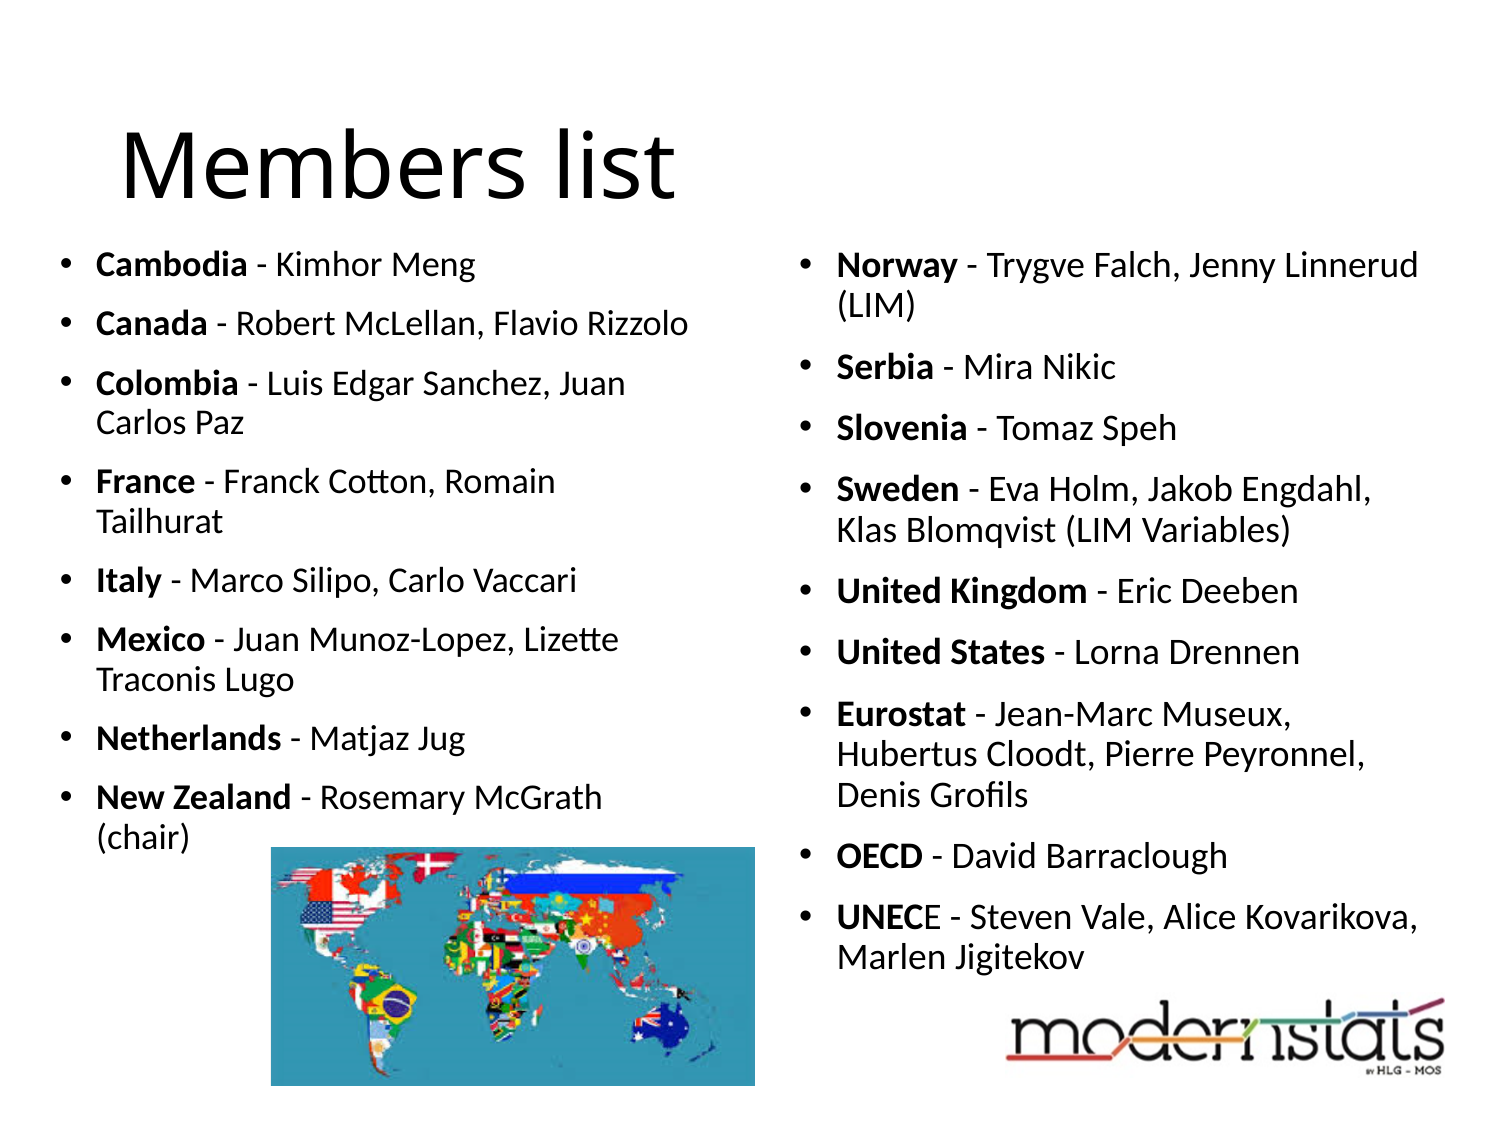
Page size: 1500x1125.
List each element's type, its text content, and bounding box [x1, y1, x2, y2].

list Cambodia - Kimhor Meng Canada - Robert McLellan, Flavio Rizzolo Colombia - Luis Edgar Sanchez, Juan Carlos Paz France - Franck Cotton, Romain Tailhurat Italy - Marco Silipo, Carlo Vaccari Mexico - Juan Munoz-Lopez, Lizette Traconis Lugo Netherlands - Matjaz Jug New Zealand - Rosemary McGrath (chair) [44, 237, 706, 909]
picture [1005, 992, 1445, 1078]
text_box Norway - Trygve Falch, Jenny Linnerud (LIM) Serbia - Mira Nikic Slovenia - Tomaz Speh Sweden - Eva Holm, Jakob Engdahl, Klas Blomqvist (LIM Variables) United Kingdom - Eric Deeben United States - Lorna Drennen Eurostat - Jean-Marc Museux, Hubertus Cloodt, Pierre Peyronnel, Denis Grofils OECD - David Barraclough UNECE - Steven Vale, Alice Kovarikova, Marlen Jigitekov [784, 237, 1446, 909]
title Members list [103, 59, 1397, 278]
picture [270, 847, 755, 1086]
